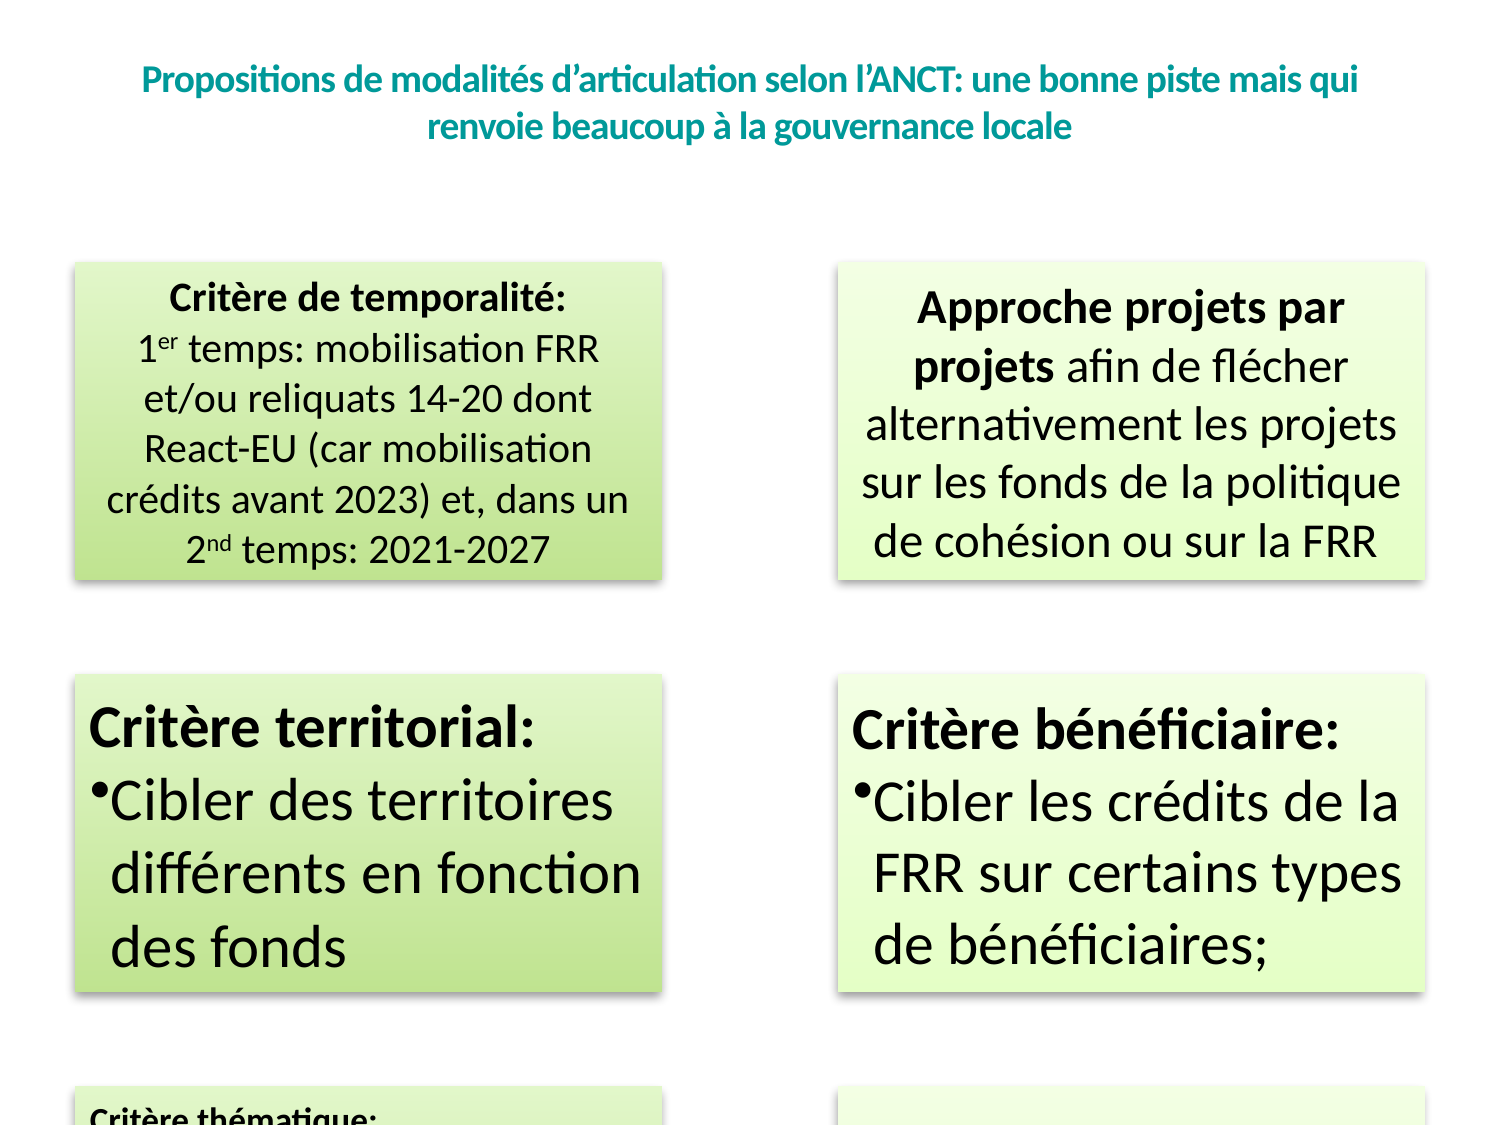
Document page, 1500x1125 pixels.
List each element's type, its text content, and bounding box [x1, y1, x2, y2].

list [74, 262, 1426, 1006]
title Propositions de modalités d’articulation selon l’ANCT: une bonne piste mais qui renvoie beaucoup à la gouvernance locale [75, 45, 1425, 233]
